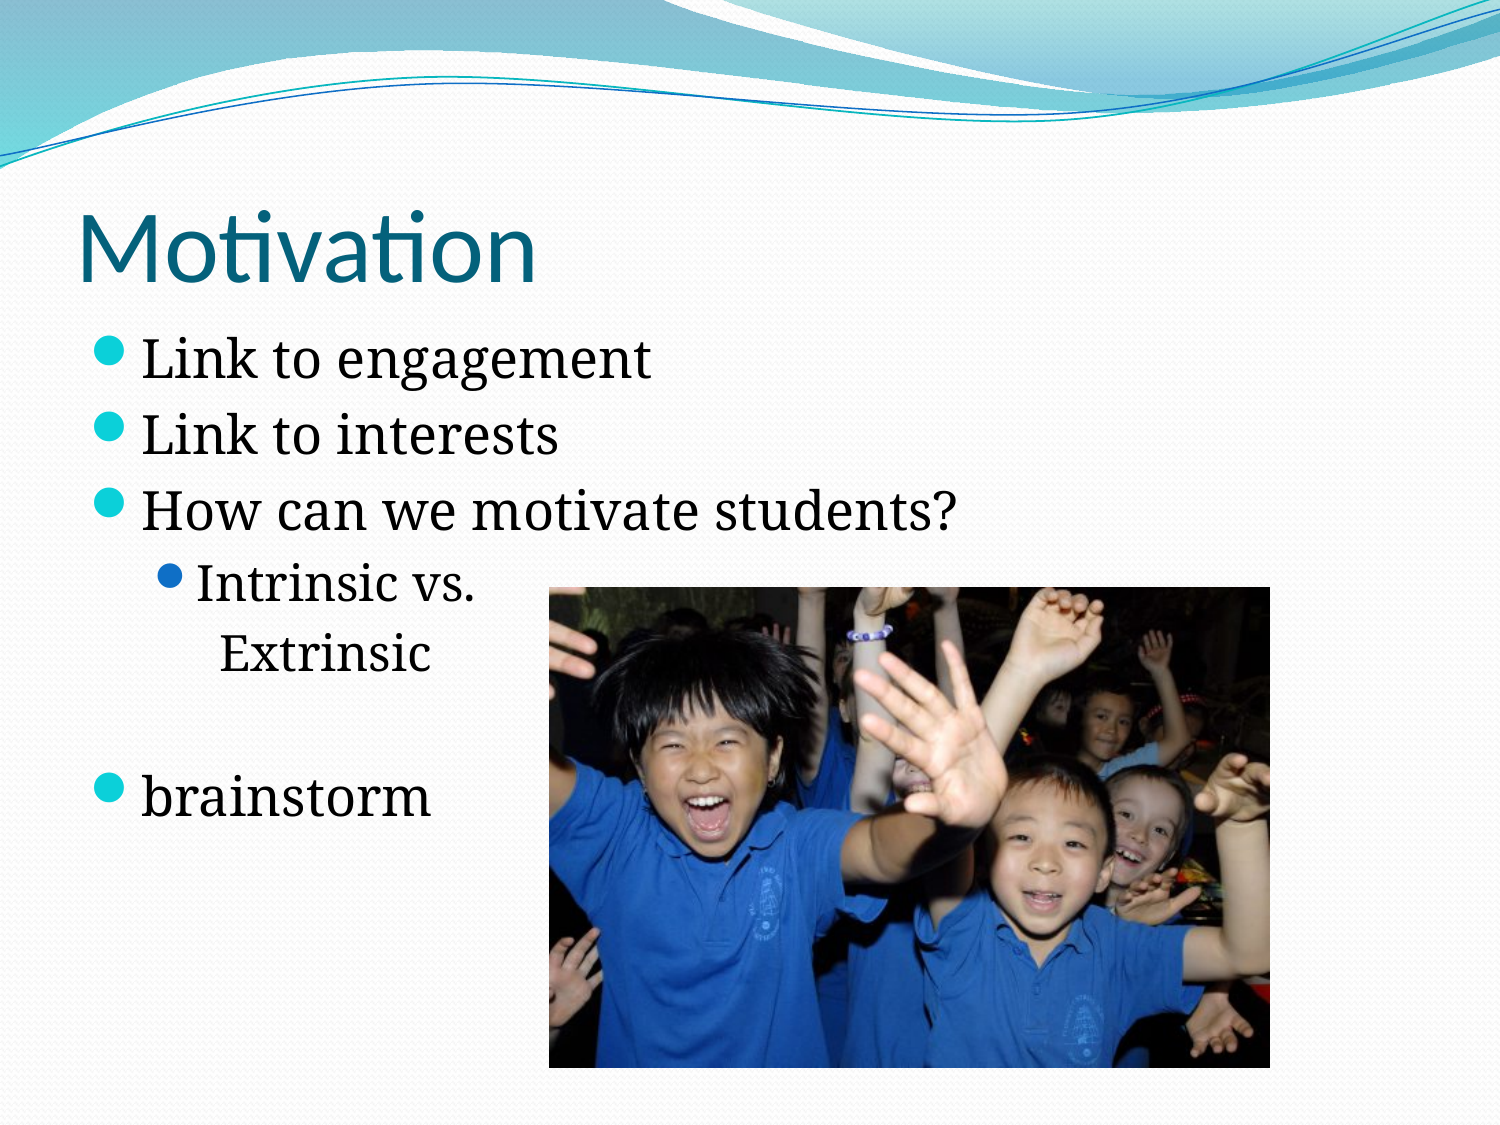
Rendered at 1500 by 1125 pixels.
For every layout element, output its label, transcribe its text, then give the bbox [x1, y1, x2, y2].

list Link to engagement Link to interests How can we motivate students? Intrinsic vs. Extrinsic brainstorm [75, 317, 1425, 1038]
picture [549, 587, 1270, 1068]
title Motivation [75, 115, 1425, 303]
